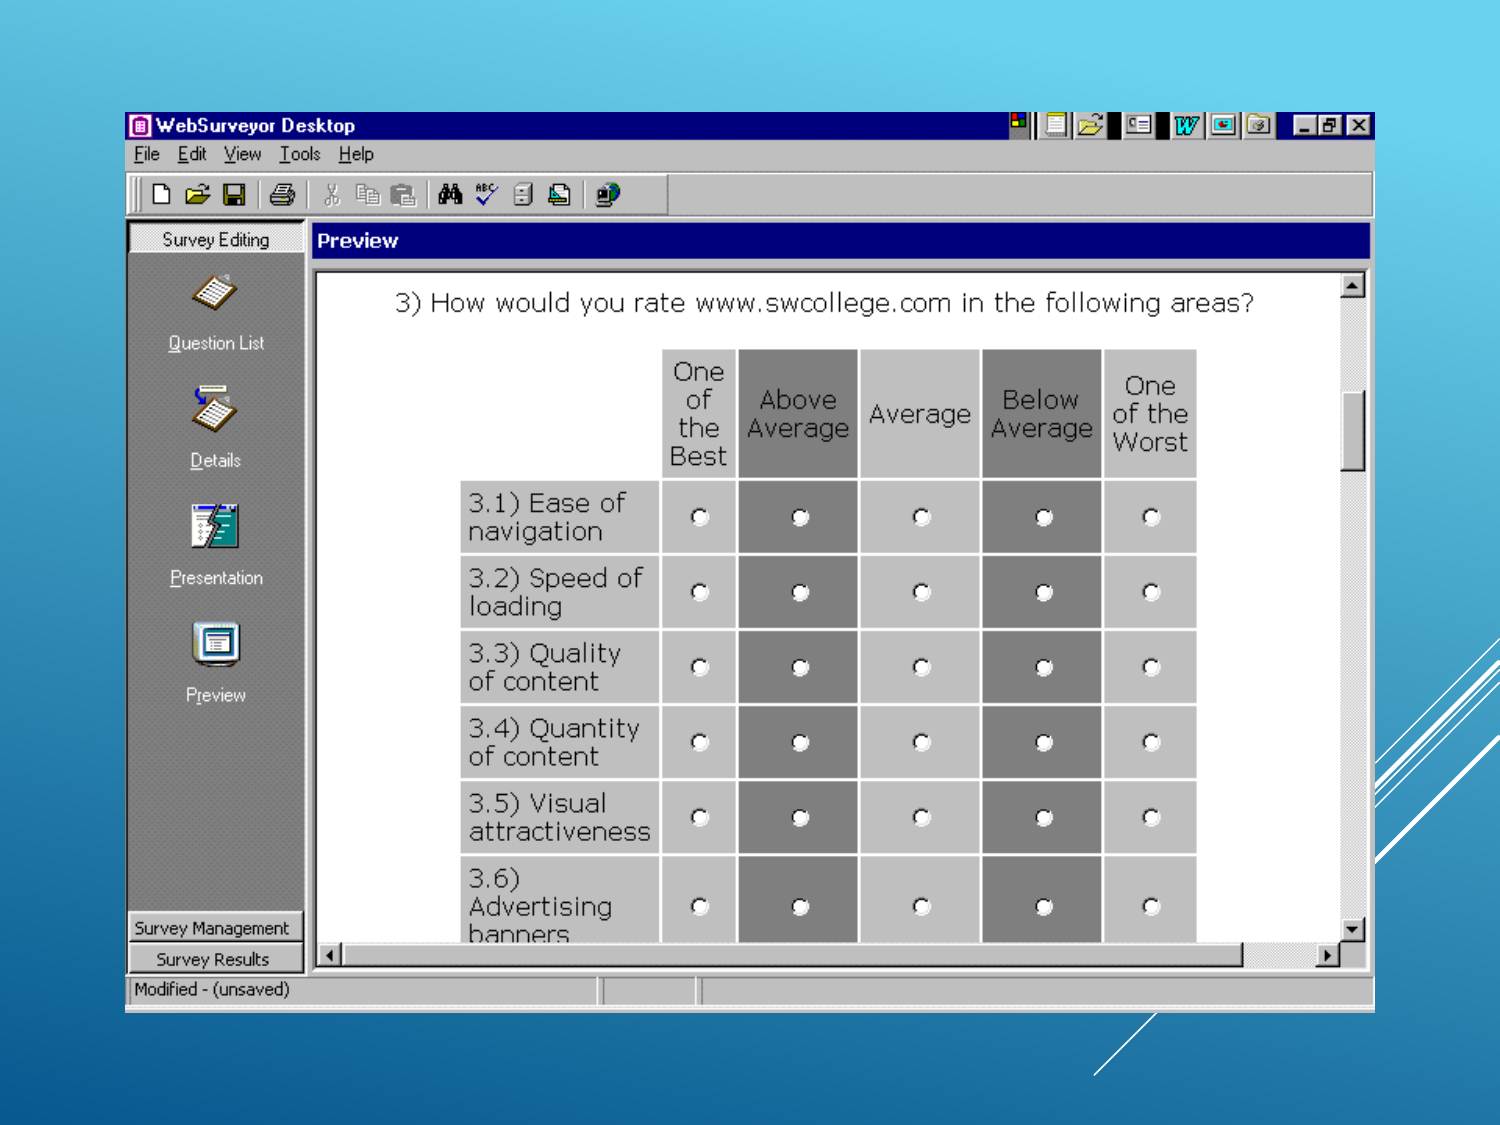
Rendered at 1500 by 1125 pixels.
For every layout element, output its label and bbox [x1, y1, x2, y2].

picture [124, 112, 1376, 1013]
